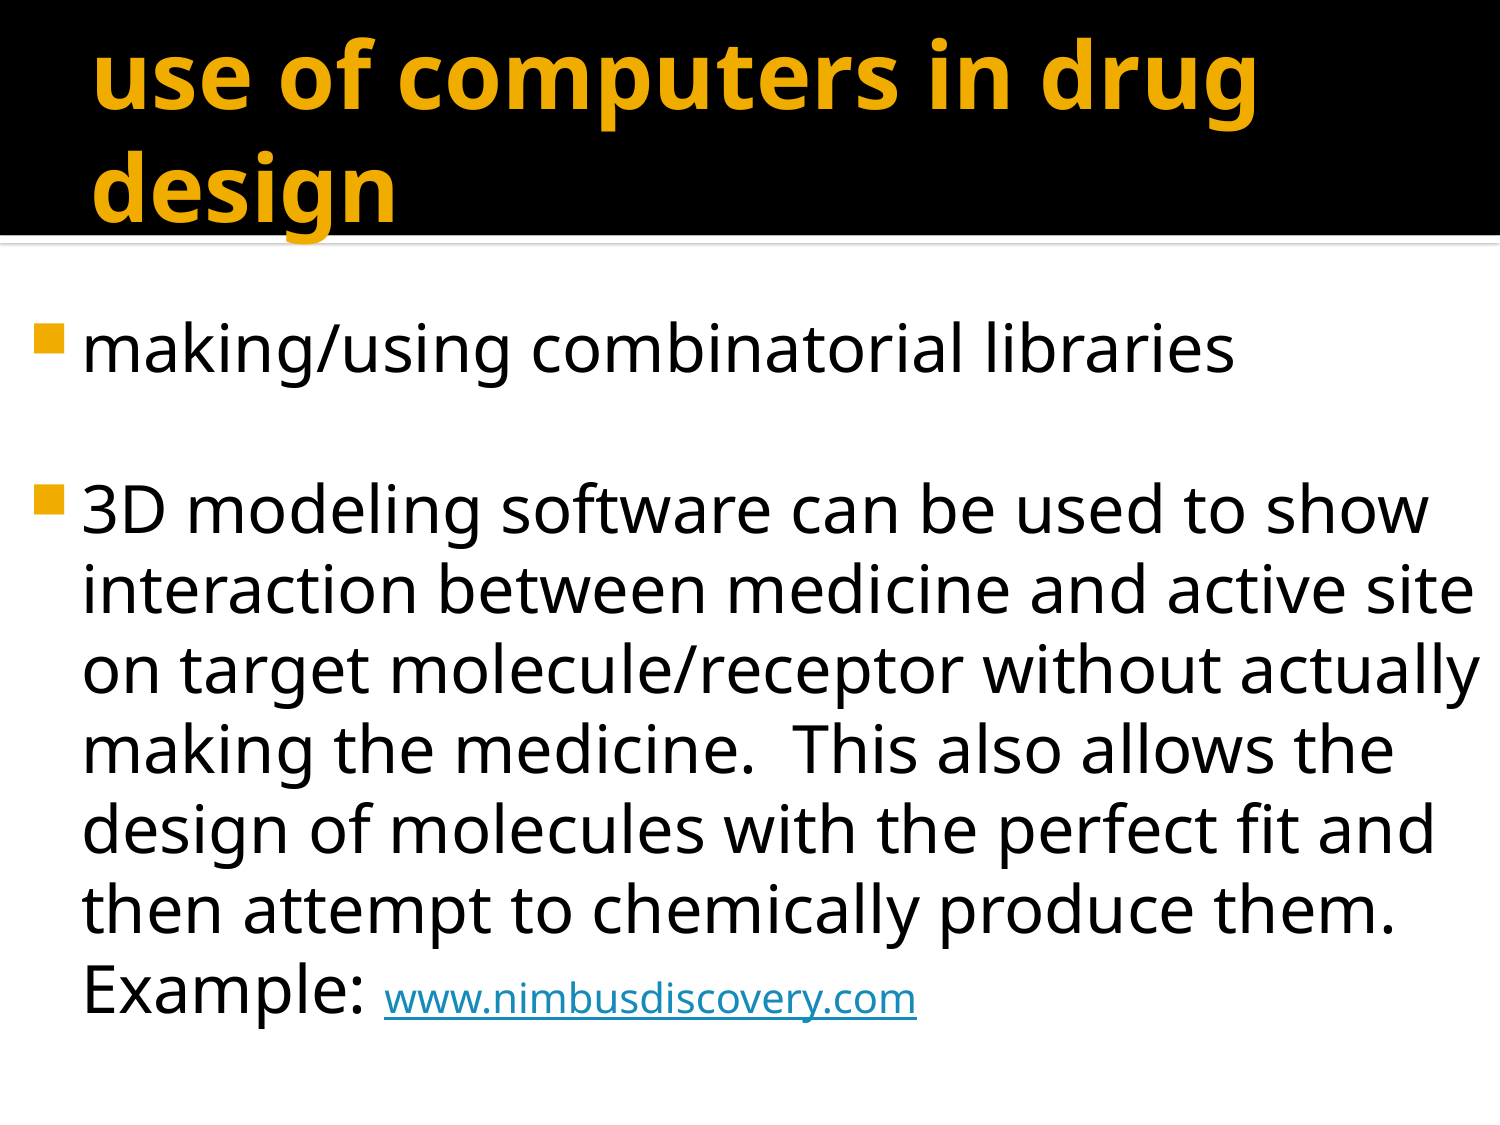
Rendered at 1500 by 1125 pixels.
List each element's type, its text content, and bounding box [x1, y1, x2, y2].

title use of computers in drug design [75, 25, 1425, 231]
list making/using combinatorial libraries 3D modeling software can be used to show interaction between medicine and active site on target molecule/receptor without actually making the medicine. This also allows the design of molecules with the perfect fit and then attempt to chemically produce them. Example: www.nimbusdiscovery.com [0, 291, 1500, 1050]
